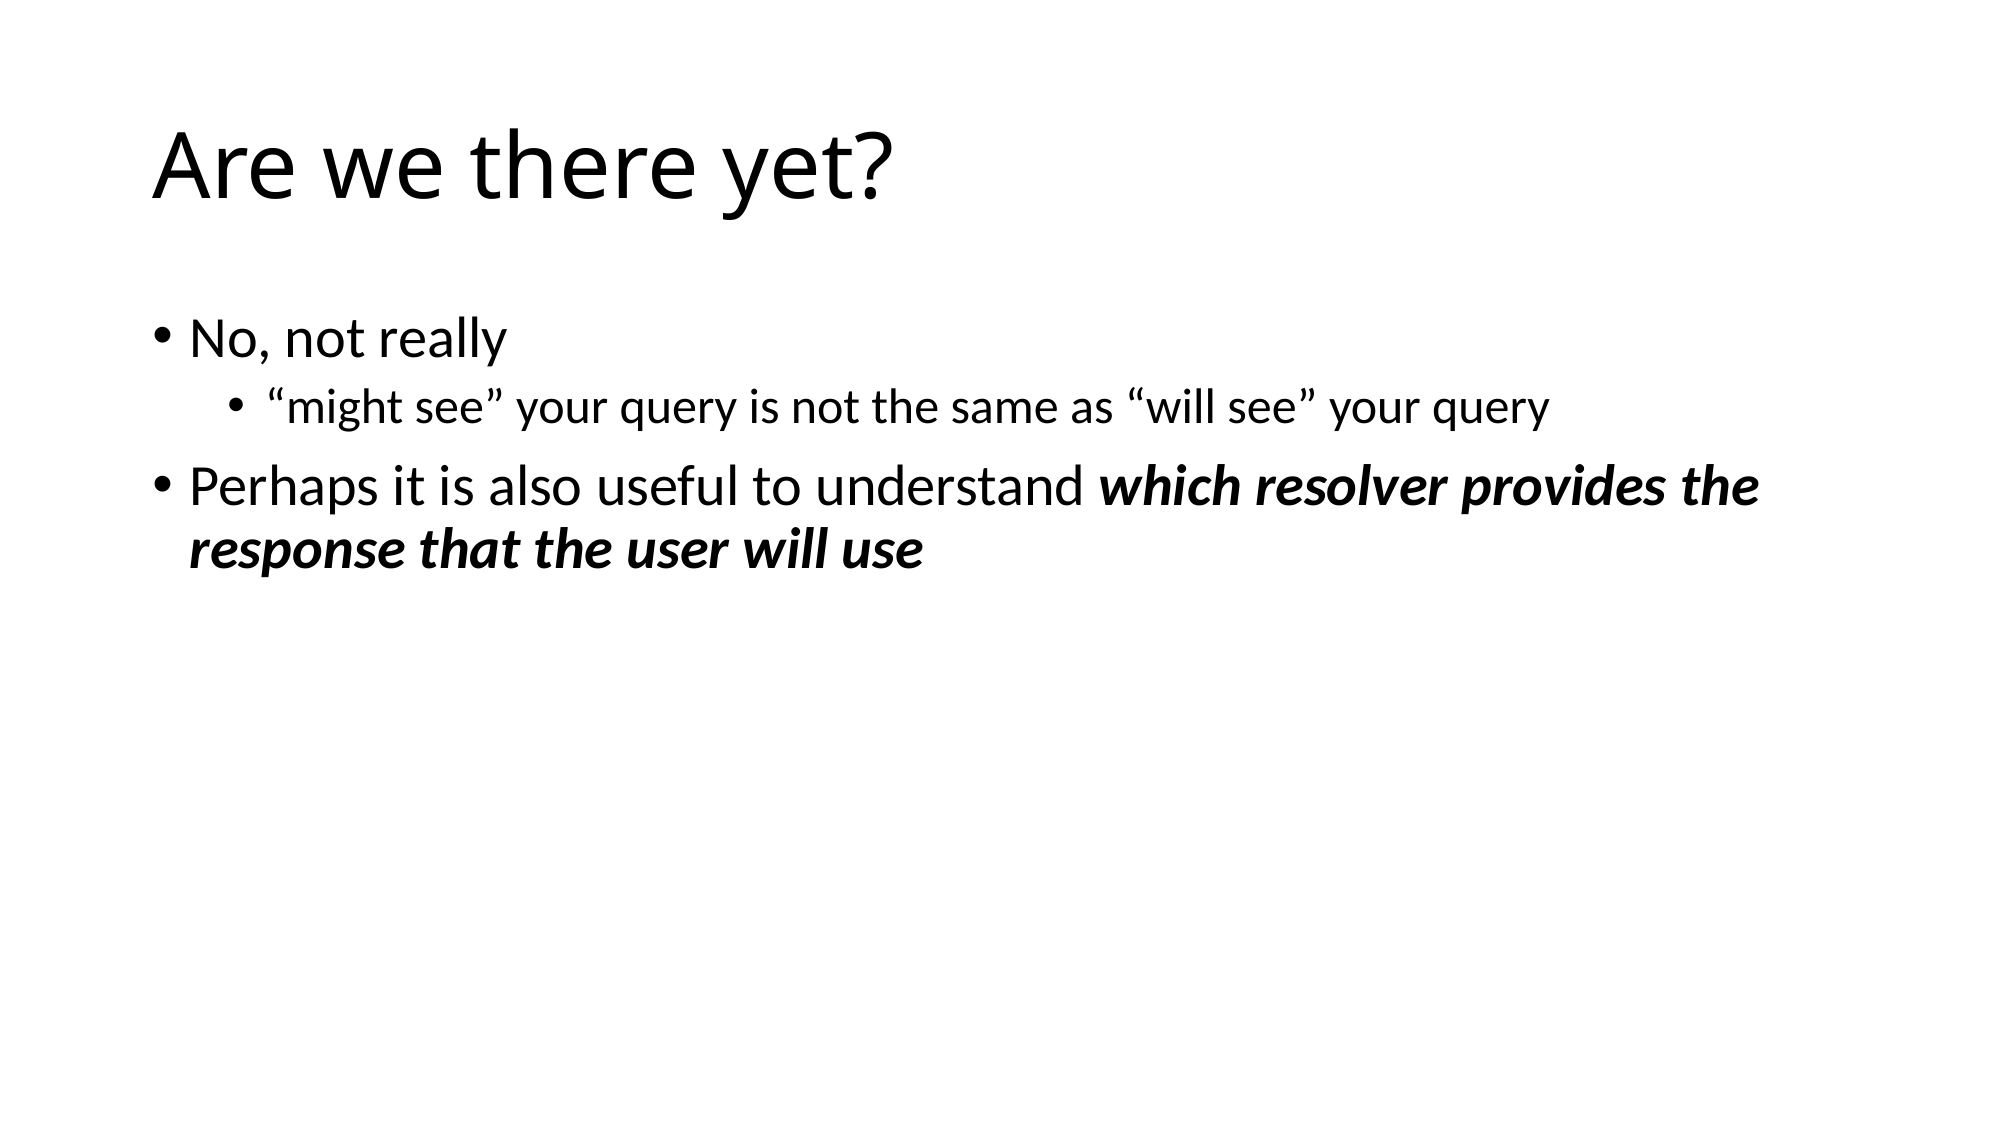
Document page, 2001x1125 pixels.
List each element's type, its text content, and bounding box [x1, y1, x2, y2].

list No, not really “might see” your query is not the same as “will see” your query Perhaps it is also useful to understand which resolver provides the response that the user will use [137, 299, 1863, 1014]
title Are we there yet? [137, 59, 1863, 278]
